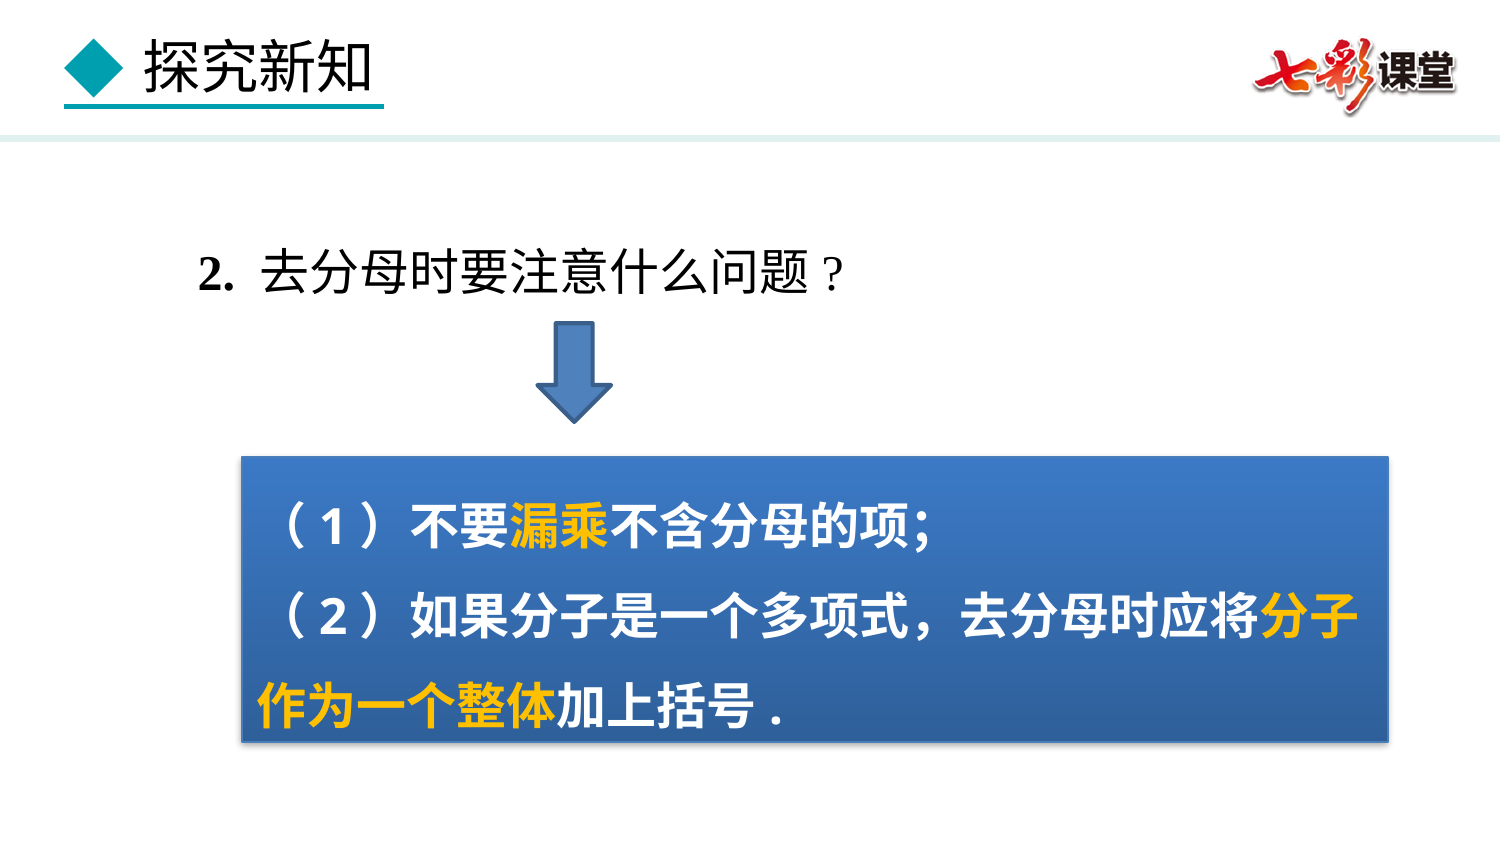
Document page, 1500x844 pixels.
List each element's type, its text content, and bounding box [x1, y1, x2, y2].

text_box [535, 321, 613, 424]
picture [1249, 32, 1461, 118]
text_box （1）不要漏乘不含分母的项； （2）如果分子是一个多项式，去分母时应将分子作为一个整体加上括号. [241, 456, 1389, 743]
text_box 2. 去分母时要注意什么问题? [182, 232, 1027, 308]
